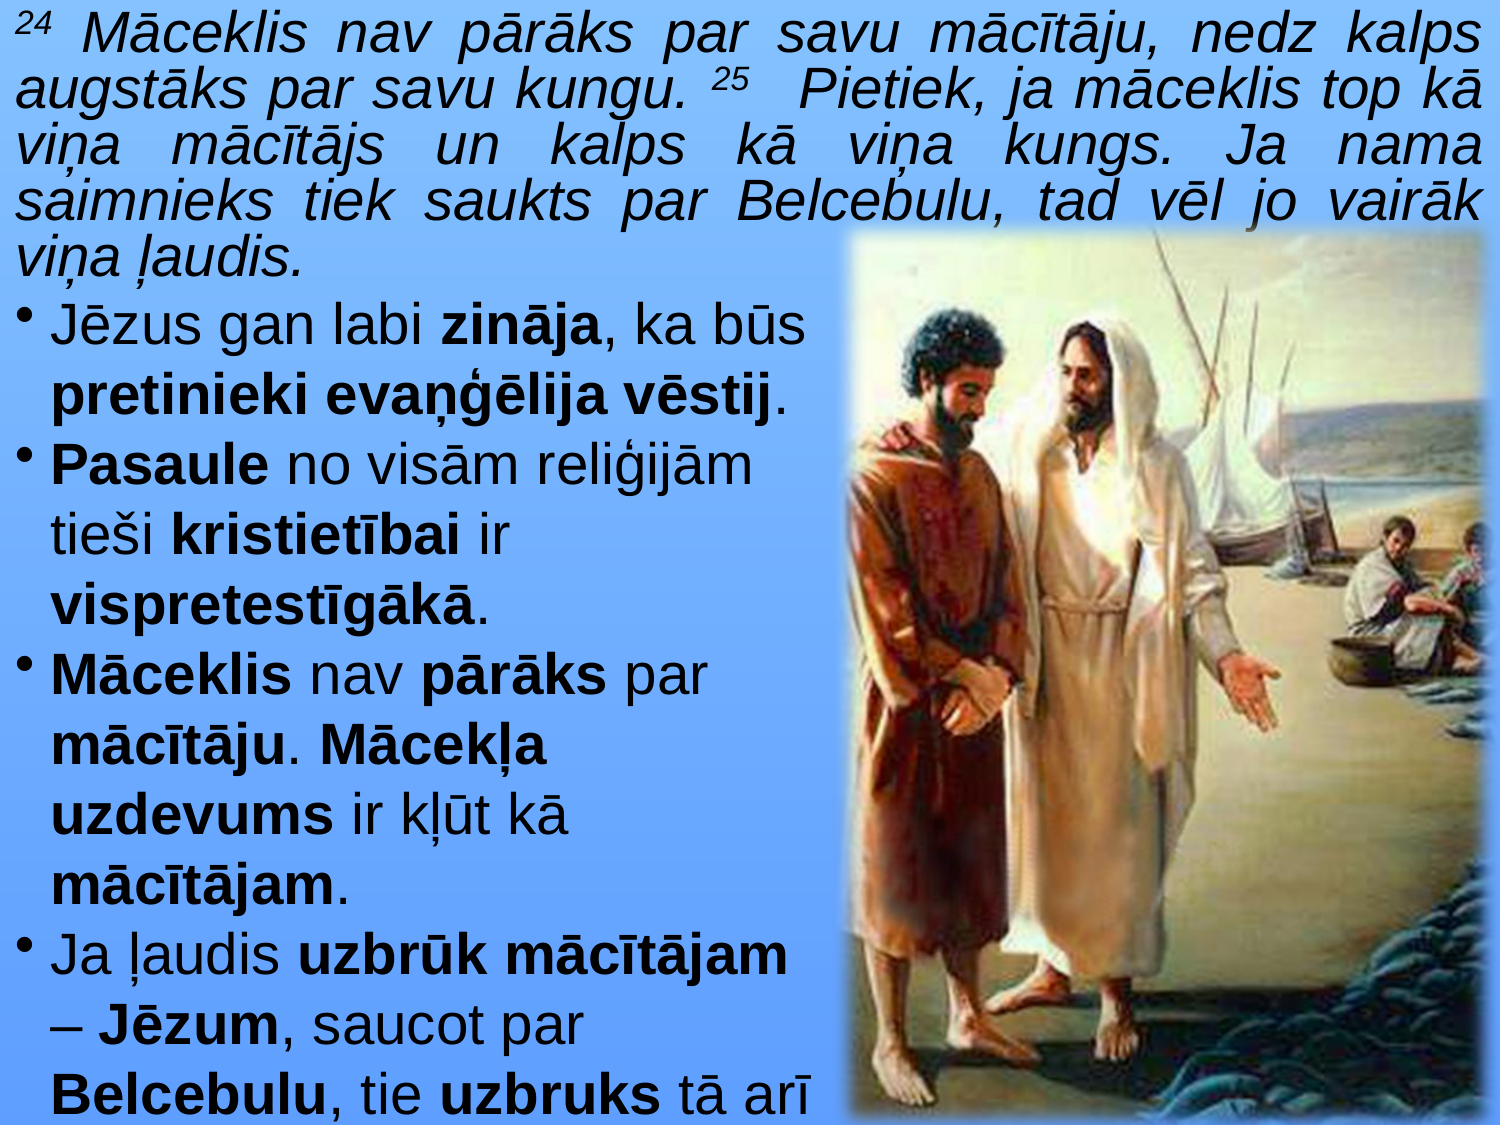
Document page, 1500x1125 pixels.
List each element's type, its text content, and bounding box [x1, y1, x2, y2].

picture [832, 213, 1500, 1125]
text_box Jēzus gan labi zināja, ka būs pretinieki evaņģēlija vēstij. Pasaule no visām reliģijām tieši kristietībai ir vispretestīgākā. Māceklis nav pārāks par mācītāju. Mācekļa uzdevums ir kļūt kā mācītājam. Ja ļaudis uzbrūk mācītājam – Jēzum, saucot par Belcebulu, tie uzbruks tā arī mācekļiem. [0, 278, 827, 1125]
list 24 Māceklis nav pārāks par savu mācītāju, nedz kalps augstāks par savu kungu. 25 Pietiek, ja māceklis top kā viņa mācītājs un kalps kā viņa kungs. Ja nama saimnieks tiek saukts par Belcebulu, tad vēl jo vairāk viņa ļaudis. [0, 0, 1500, 178]
